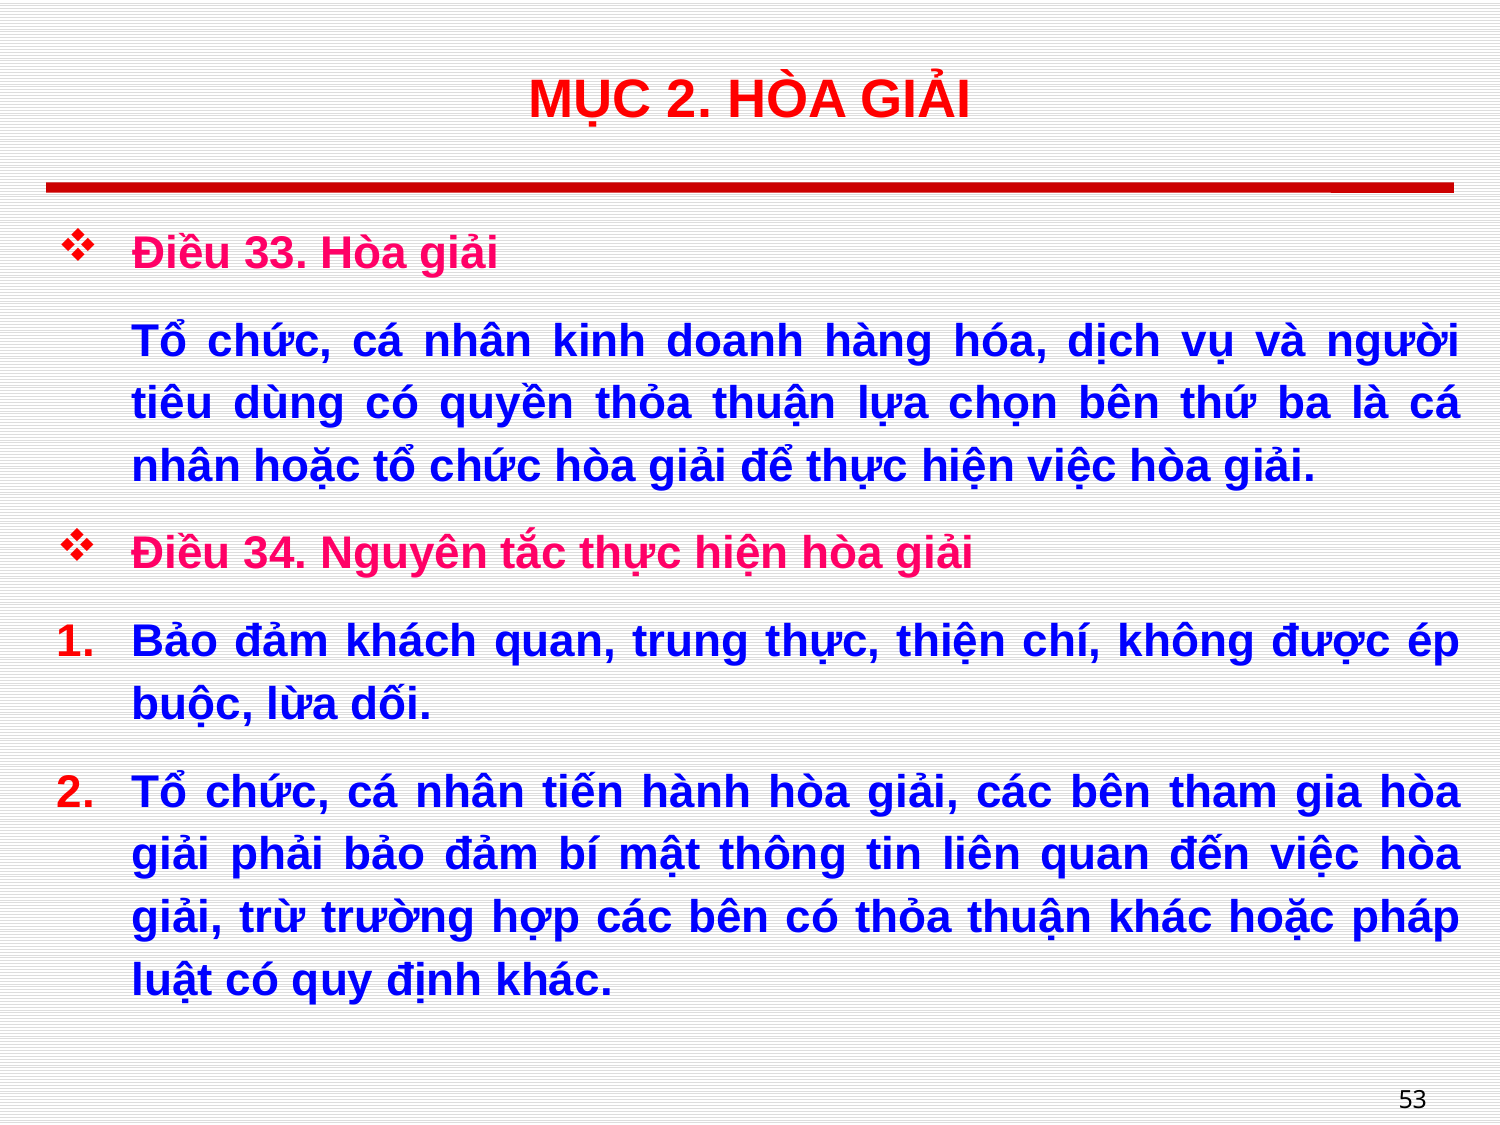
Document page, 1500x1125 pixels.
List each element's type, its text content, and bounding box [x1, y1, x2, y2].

title MỤC 2. HÒA GIẢI [38, 24, 1463, 163]
text_box Điều 33. Hòa giải Tổ chức, cá nhân kinh doanh hàng hóa, dịch vụ và người tiêu dùng có quyền thỏa thuận lựa chọn bên thứ ba là cá nhân hoặc tổ chức hòa giải để thực hiện việc hòa giải. Điều 34. Nguyên tắc thực hiện hòa giải Bảo đảm khách quan, trung thực, thiện chí, không được ép buộc, lừa dối. Tổ chức, cá nhân tiến hành hòa giải, các bên tham gia hòa giải phải bảo đảm bí mật thông tin liên quan đến việc hòa giải, trừ trường hợp các bên có thỏa thuận khác hoặc pháp luật có quy định khác. [23, 199, 1477, 1088]
